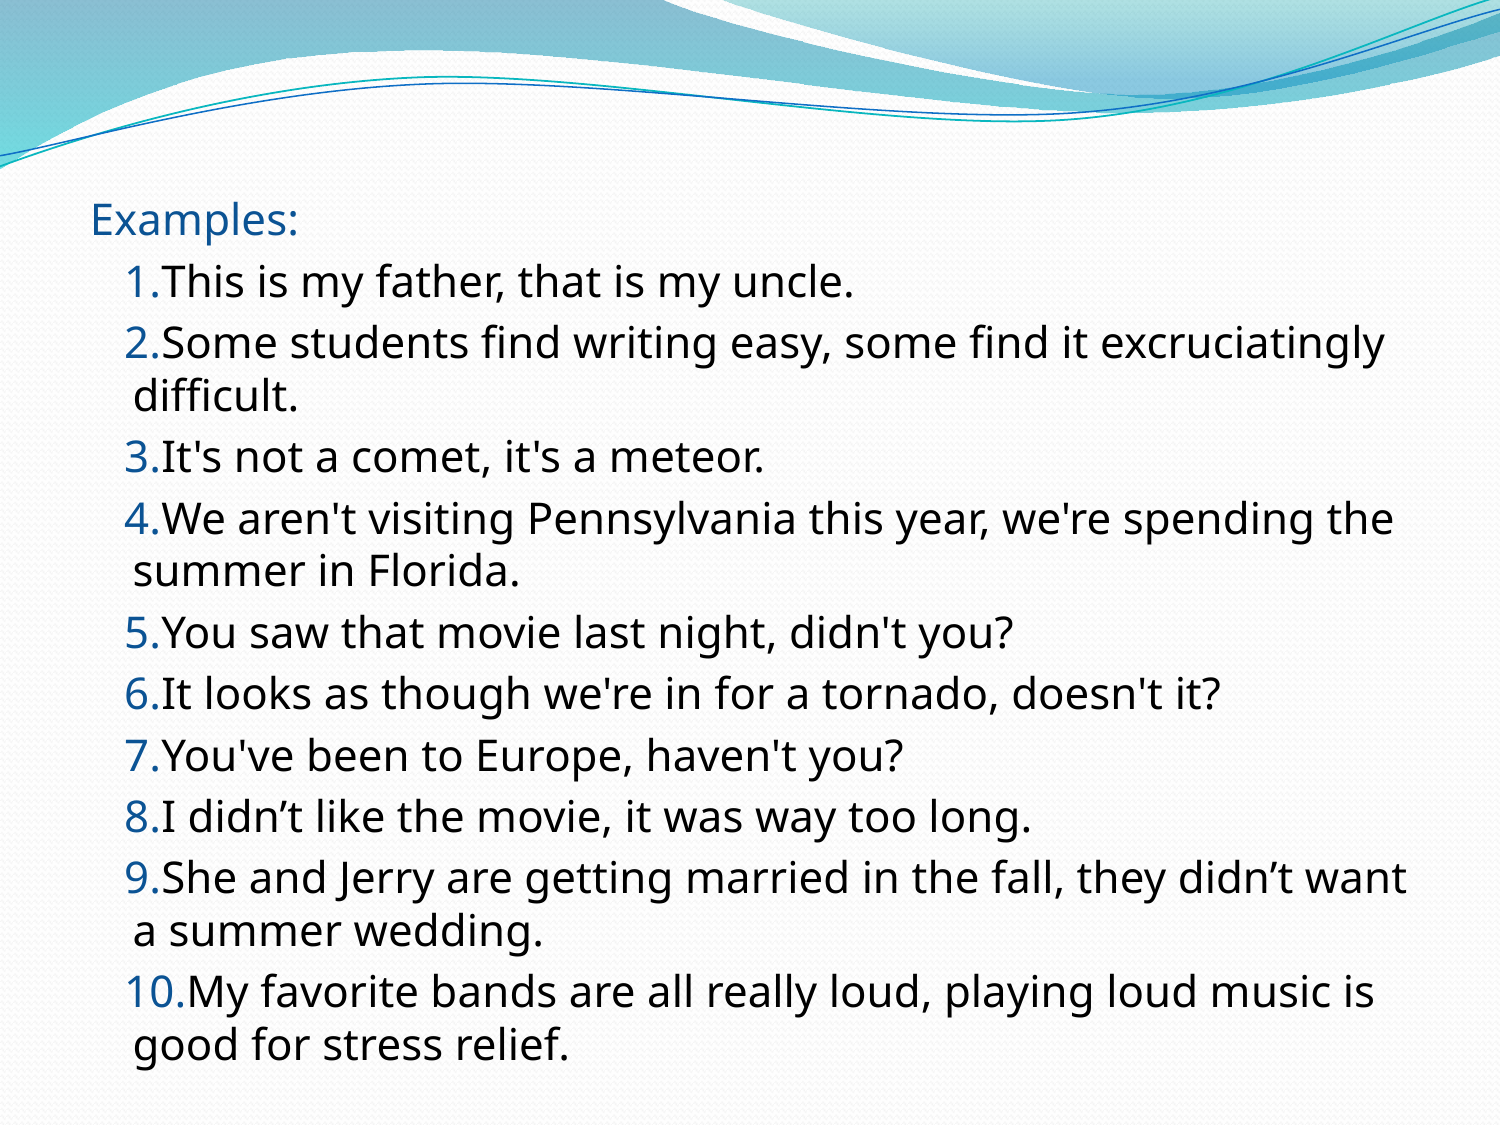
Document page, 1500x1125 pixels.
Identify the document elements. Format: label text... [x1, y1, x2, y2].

list Examples: 1.This is my father, that is my uncle. 2.Some students find writing easy, some find it excruciatingly difficult. 3.It's not a comet, it's a meteor. 4.We aren't visiting Pennsylvania this year, we're spending the summer in Florida. 5.You saw that movie last night, didn't you? 6.It looks as though we're in for a tornado, doesn't it? 7.You've been to Europe, haven't you? 8.I didn’t like the movie, it was way too long. 9.She and Jerry are getting married in the fall, they didn’t want a summer wedding. 10.My favorite bands are all really loud, playing loud music is good for stress relief. [75, 184, 1425, 1083]
